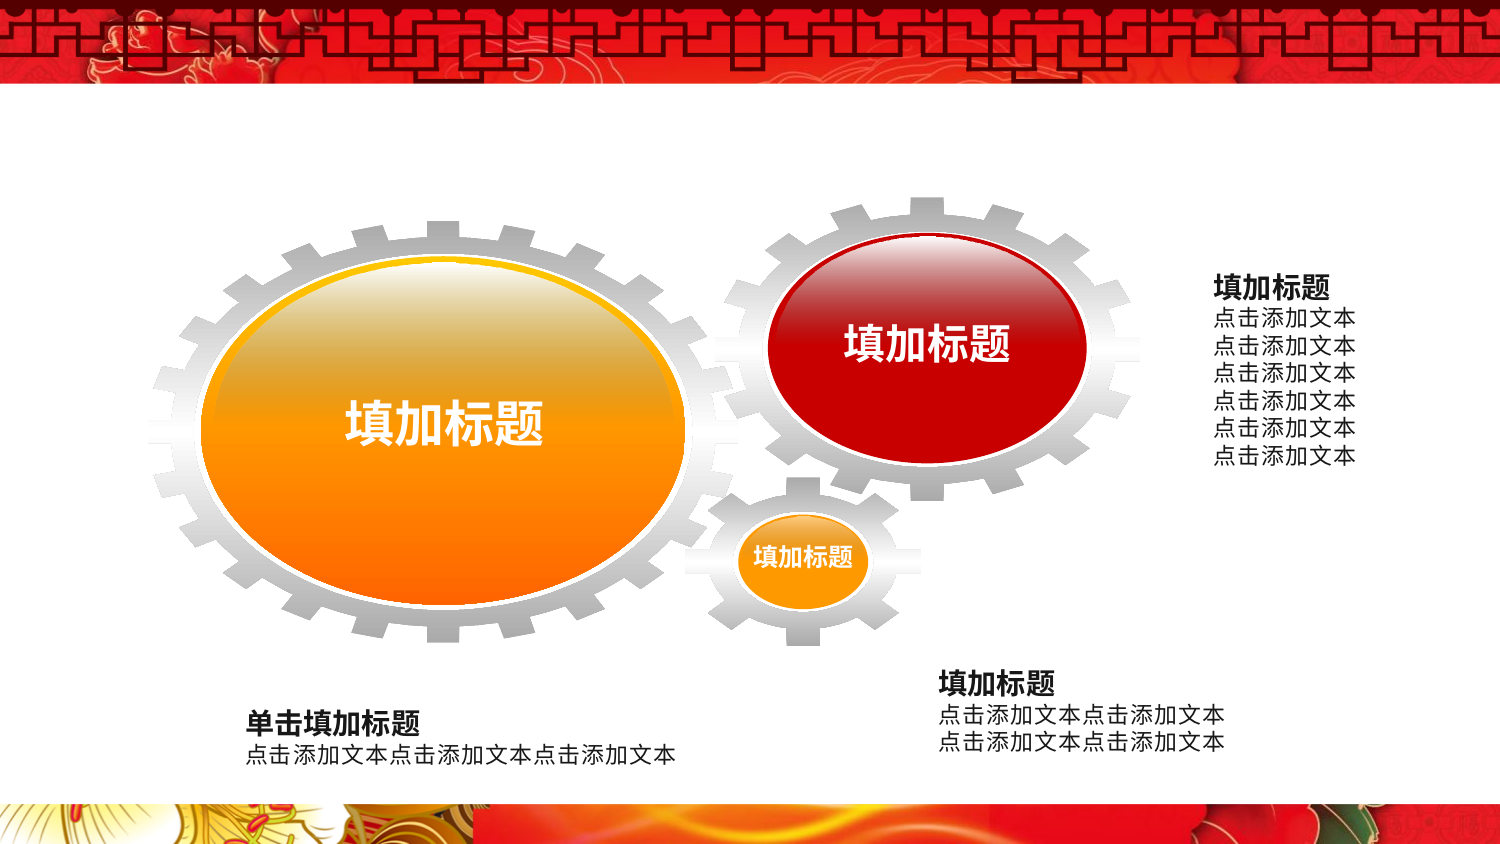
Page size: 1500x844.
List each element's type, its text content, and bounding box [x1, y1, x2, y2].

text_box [147, 220, 691, 643]
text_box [567, 477, 1040, 647]
picture [0, 0, 1500, 83]
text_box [691, 197, 1164, 502]
text_box 填加标题 点击添加文本点击添加文本 点击添加文本点击添加文本 [923, 658, 1270, 791]
text_box 填加标题 点击添加文本 点击添加文本 点击添加文本 点击添加文本 点击添加文本 点击添加文本 [1198, 261, 1412, 504]
text_box 单击填加标题 点击添加文本点击添加文本点击添加文本 [230, 697, 809, 776]
picture [0, 805, 1500, 844]
